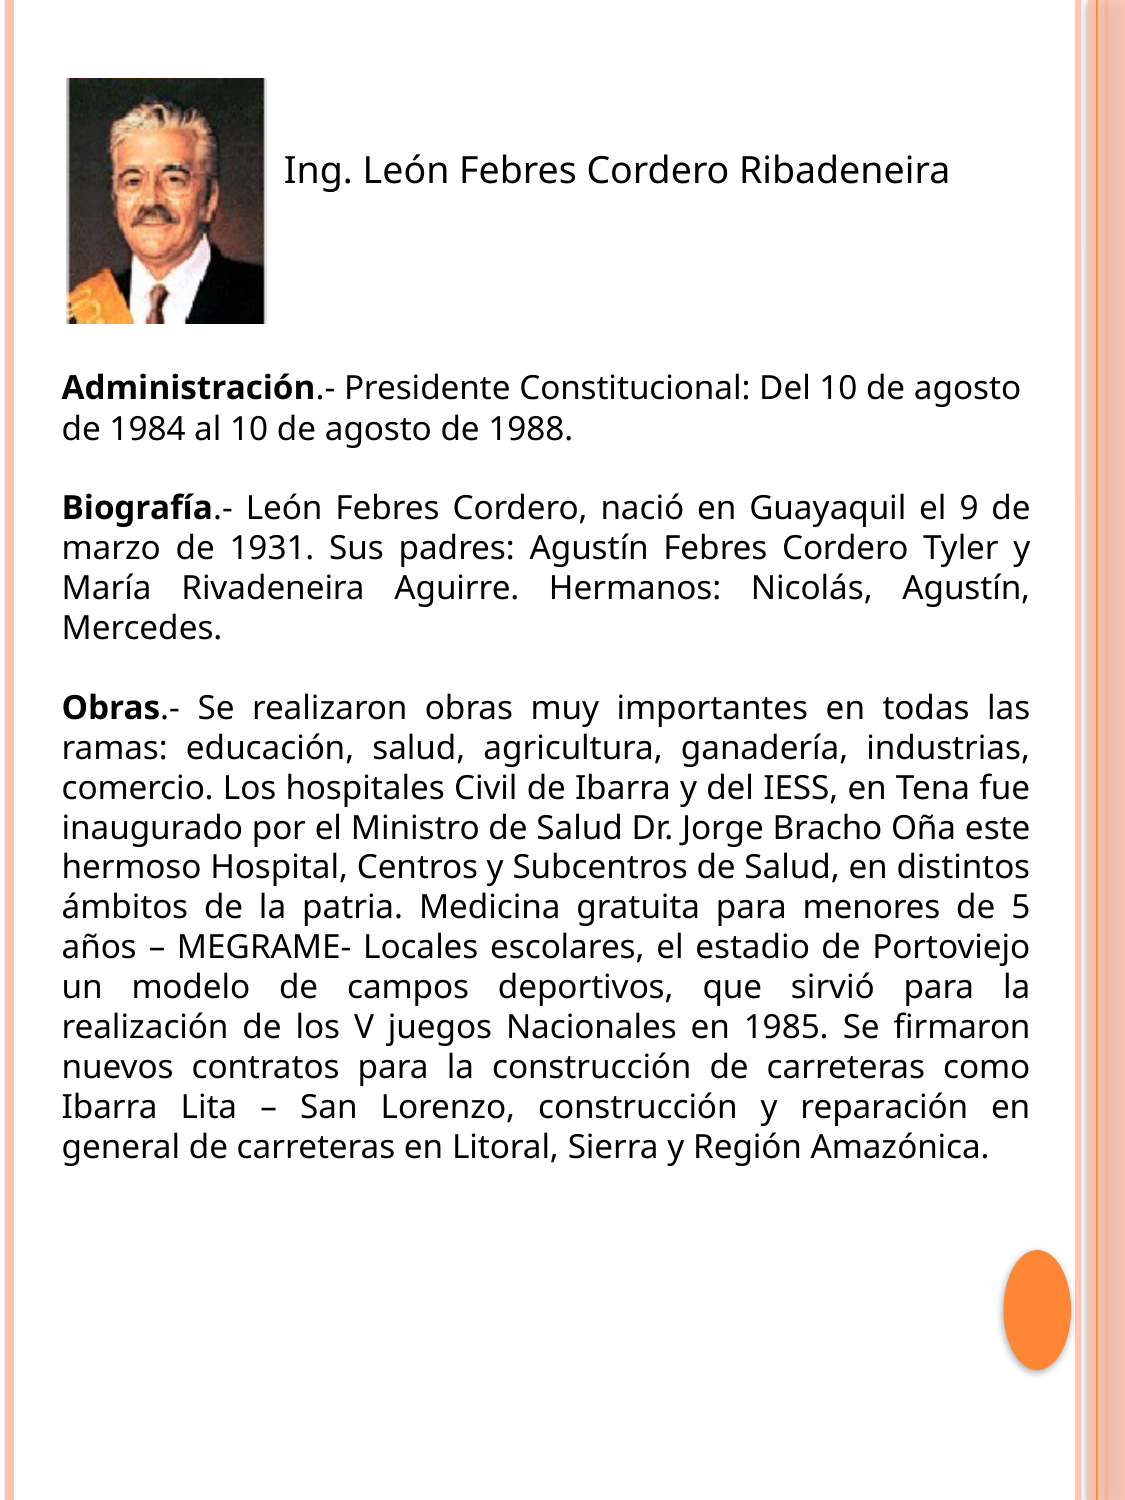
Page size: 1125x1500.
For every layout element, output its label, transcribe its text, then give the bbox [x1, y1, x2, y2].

picture [65, 77, 268, 325]
text_box Administración.- Presidente Constitucional: Del 10 de agosto de 1984 al 10 de agosto de 1988. Biografía.- León Febres Cordero, nació en Guayaquil el 9 de marzo de 1931. Sus padres: Agustín Febres Cordero Tyler y María Rivadeneira Aguirre. Hermanos: Nicolás, Agustín, Mercedes. Obras.- Se realizaron obras muy importantes en todas las ramas: educación, salud, agricultura, ganadería, industrias, comercio. Los hospitales Civil de Ibarra y del IESS, en Tena fue inaugurado por el Ministro de Salud Dr. Jorge Bracho Oña este hermoso Hospital, Centros y Subcentros de Salud, en distintos ámbitos de la patria. Medicina gratuita para menores de 5 años – MEGRAME- Locales escolares, el estadio de Portoviejo un modelo de campos deportivos, que sirvió para la realización de los V juegos Nacionales en 1985. Se firmaron nuevos contratos para la construcción de carreteras como Ibarra Lita – San Lorenzo, construcción y reparación en general de carreteras en Litoral, Sierra y Región Amazónica. [46, 359, 1047, 1213]
text_box Ing. León Febres Cordero Ribadeneira [273, 138, 976, 199]
